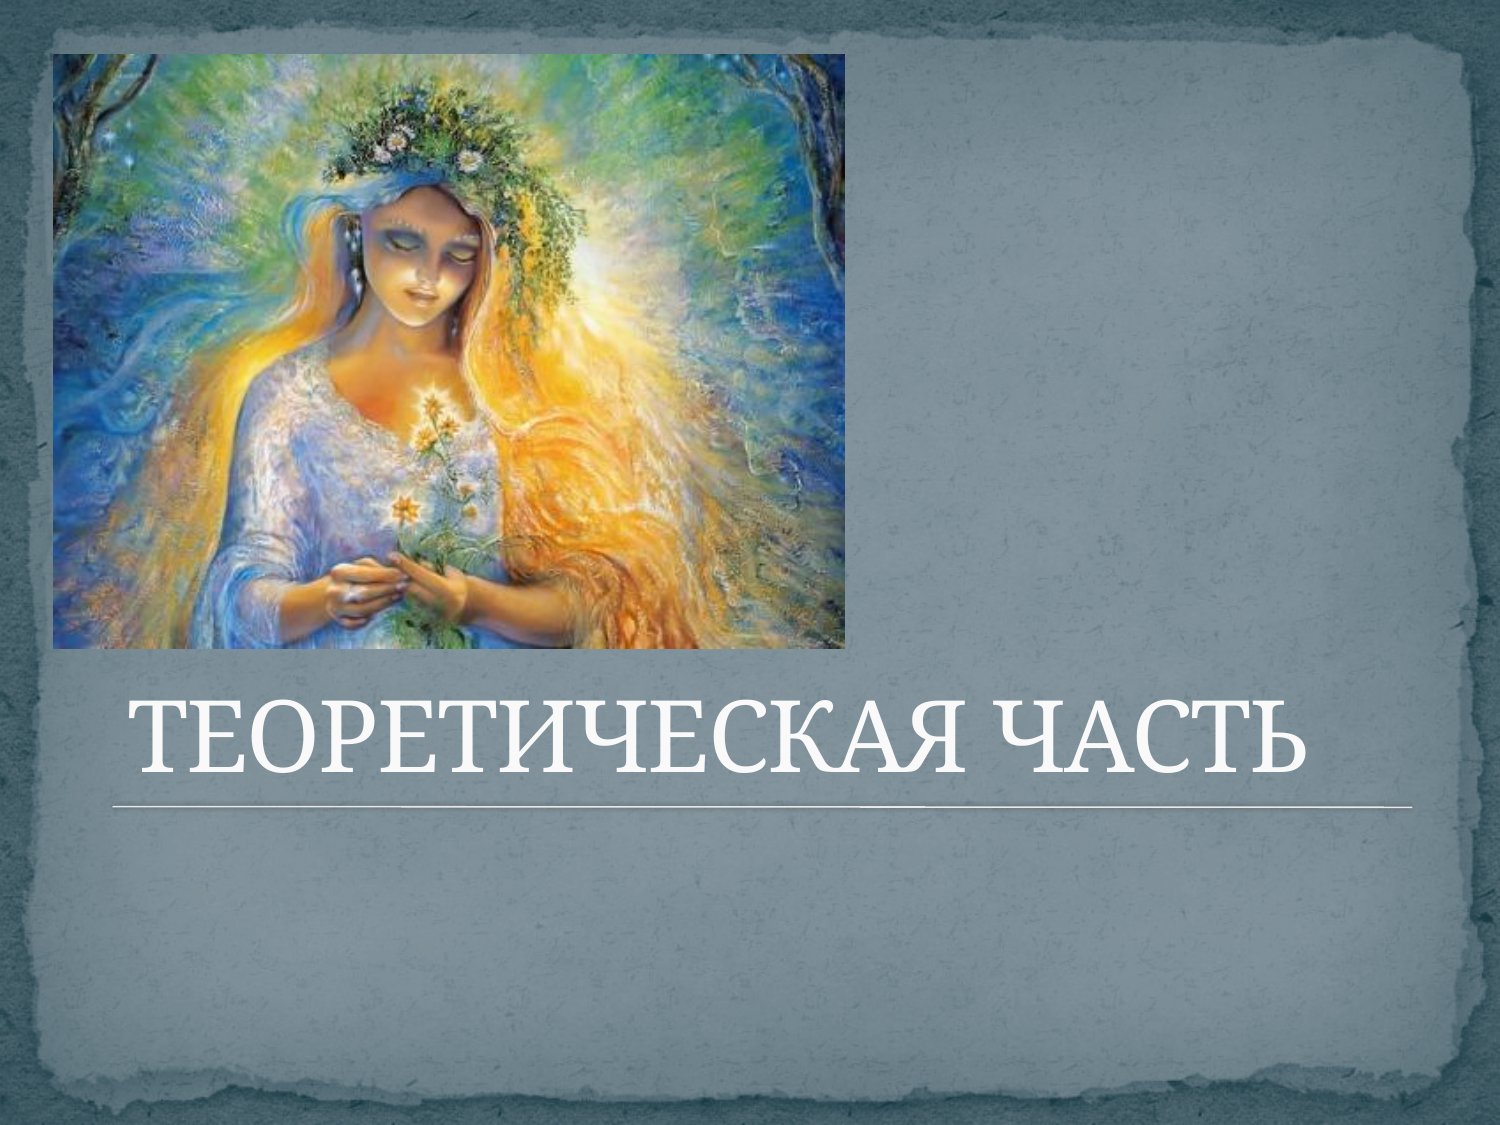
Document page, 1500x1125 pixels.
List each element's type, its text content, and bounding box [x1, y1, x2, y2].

title ТЕОРЕТИЧЕСКАЯ ЧАСТЬ [112, 574, 1413, 800]
picture [53, 54, 845, 649]
